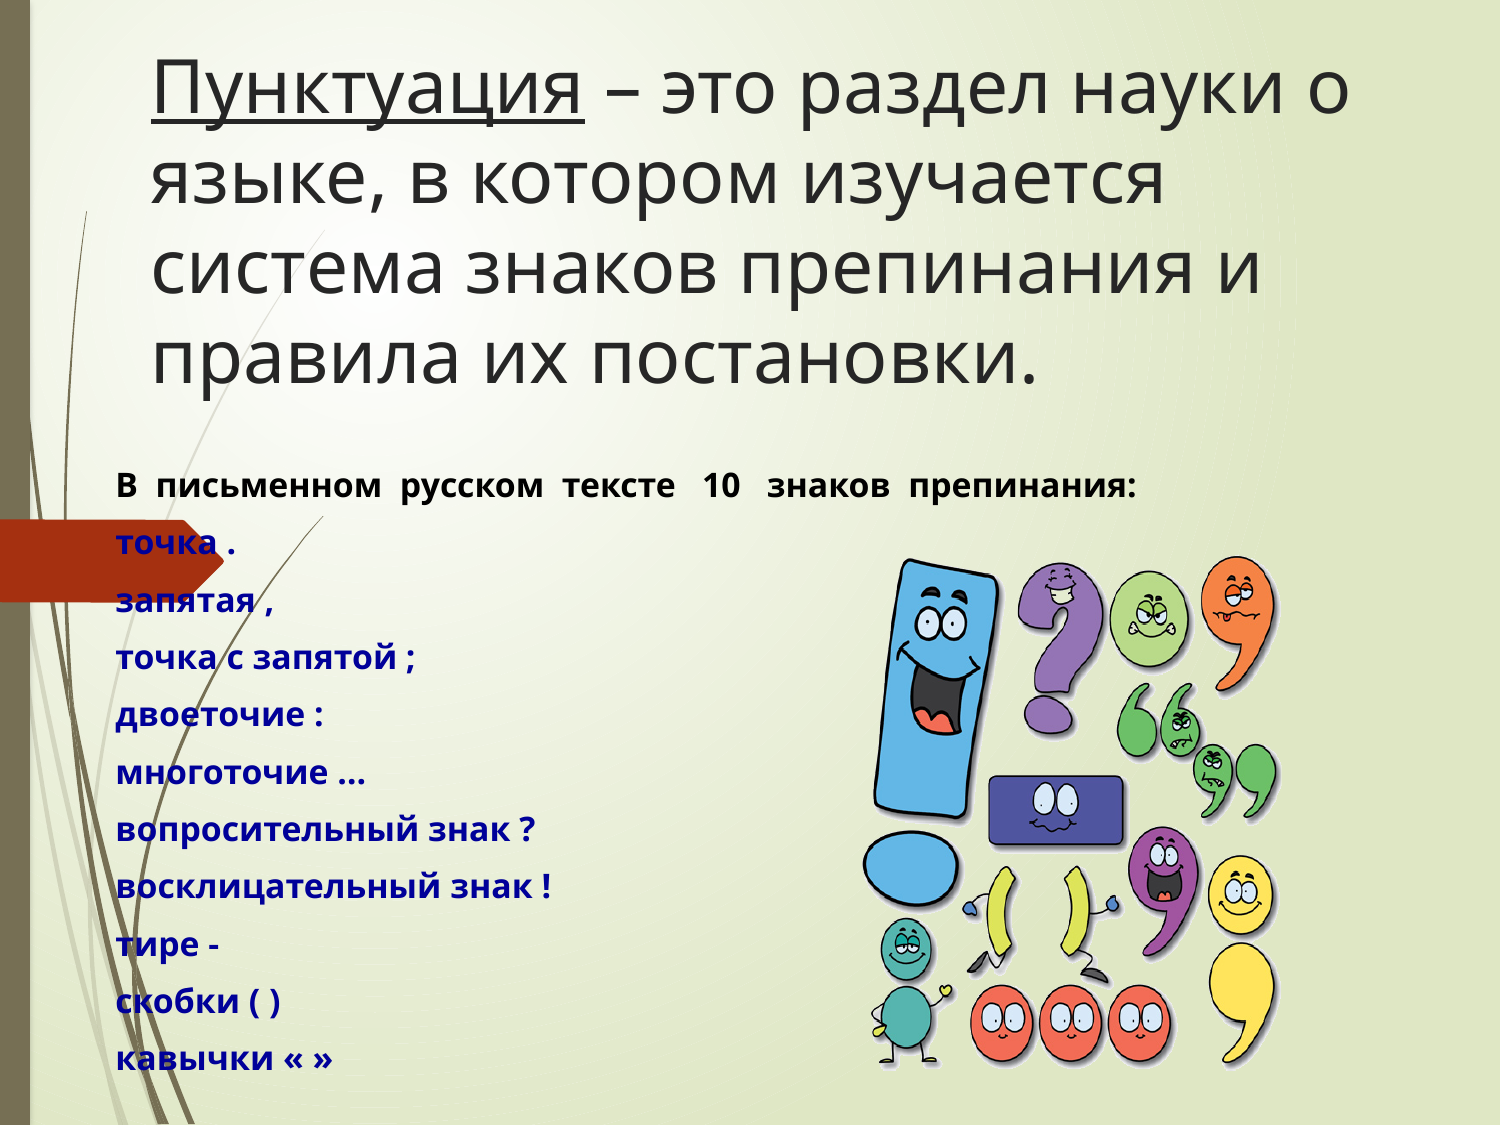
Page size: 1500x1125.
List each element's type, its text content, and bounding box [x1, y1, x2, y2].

list В письменном русском тексте 10 знаков препинания: точка . запятая , точка с запятой ; двоеточие : многоточие … вопросительный знак ? восклицательный знак ! тире - скобки ( ) кавычки « » [100, 456, 1417, 1090]
title Пунктуация – это раздел науки о языке, в котором изучается система знаков препинания и правила их постановки. [135, 137, 1451, 406]
picture [856, 550, 1282, 1071]
